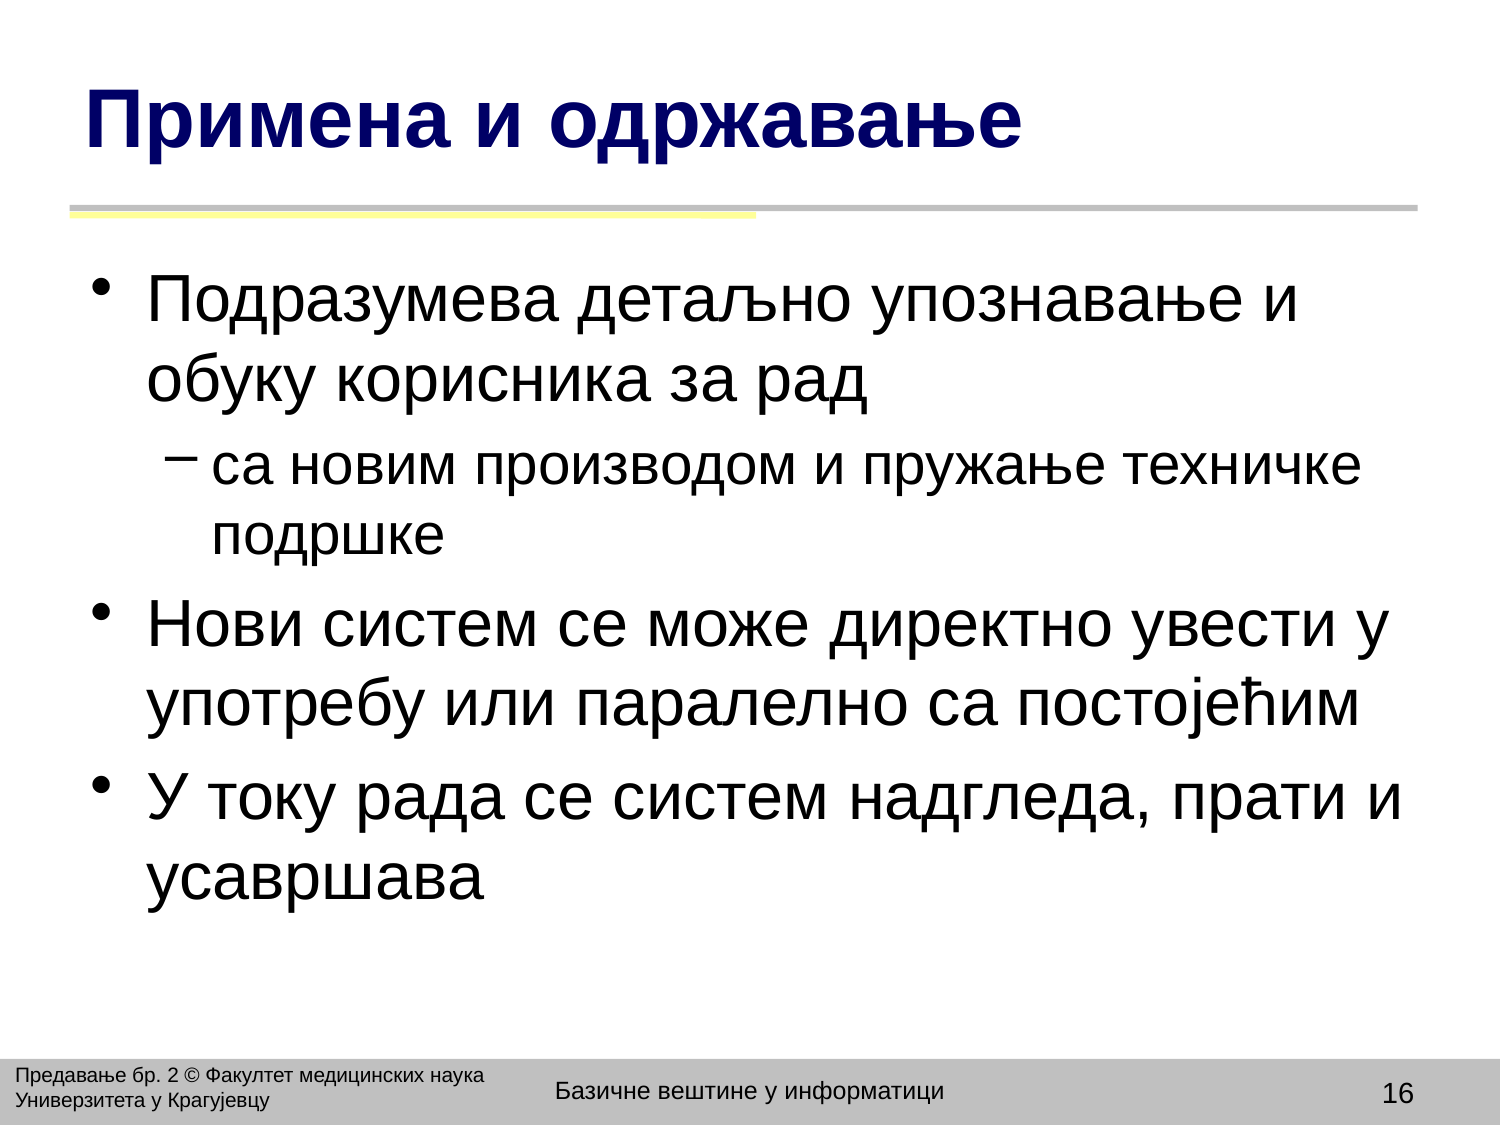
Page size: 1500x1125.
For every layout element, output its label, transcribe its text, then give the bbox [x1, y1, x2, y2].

slide_number 16 [1079, 1066, 1430, 1125]
list Подразумева детаљно упознавање и обуку корисника за рад са новим производом и пружање техничке подршке Нови систем се може директно увести у употребу или паралелно са постојећим У току рада се систем надгледа, прати и усавршава [74, 246, 1426, 1023]
title Примена и одржавање [69, 19, 1426, 208]
footer Базичне вештине у информатици [512, 1066, 988, 1125]
slide_number Предавање бр. 2 © Факултет медицинских наука Универзитета у Крагујевцу [0, 1053, 607, 1108]
